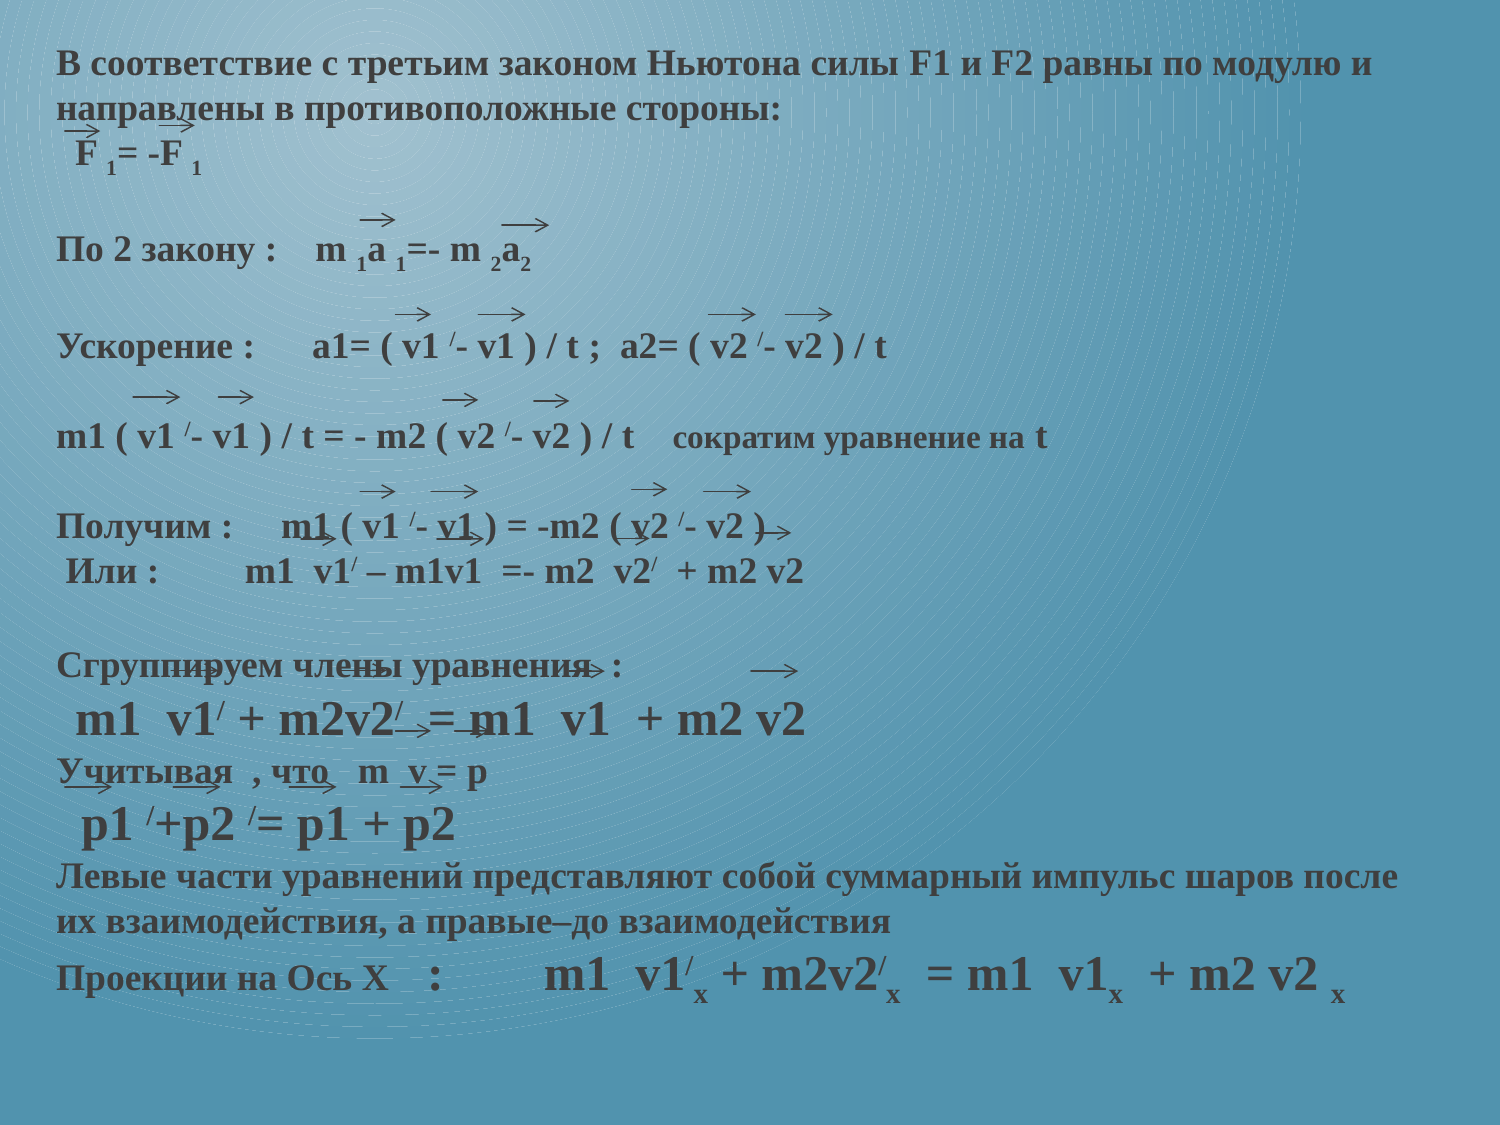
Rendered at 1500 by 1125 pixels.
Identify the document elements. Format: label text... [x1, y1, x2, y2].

text_box В соответствие с третьим законом Ньютона силы F1 и F2 равны по модулю и направлены в противоположные стороны: F 1= -F 1 По 2 закону : m 1a 1=- m 2a2 Ускорение : a1= ( v1 /- v1 ) / t ; a2= ( v2 /- v2 ) / t m1 ( v1 /- v1 ) / t = - m2 ( v2 /- v2 ) / t сократим уравнение на t Получим : m1 ( v1 /- v1 ) = -m2 ( v2 /- v2 ) Или : m1 v1/ – m1v1 =- m2 v2/ + m2 v2 Сгруппируем члены уравнения : m1 v1/ + m2v2/ = m1 v1 + m2 v2 Учитывая , что m v = р р1 /+р2 /= р1 + р2 Левые части уравнений представляют собой суммарный импульс шаров после их взаимодействия, а правые–до взаимодействия Проекции на Ось Х : m1 v1/х + m2v2/х = m1 v1х + m2 v2 х [41, 30, 1424, 1017]
